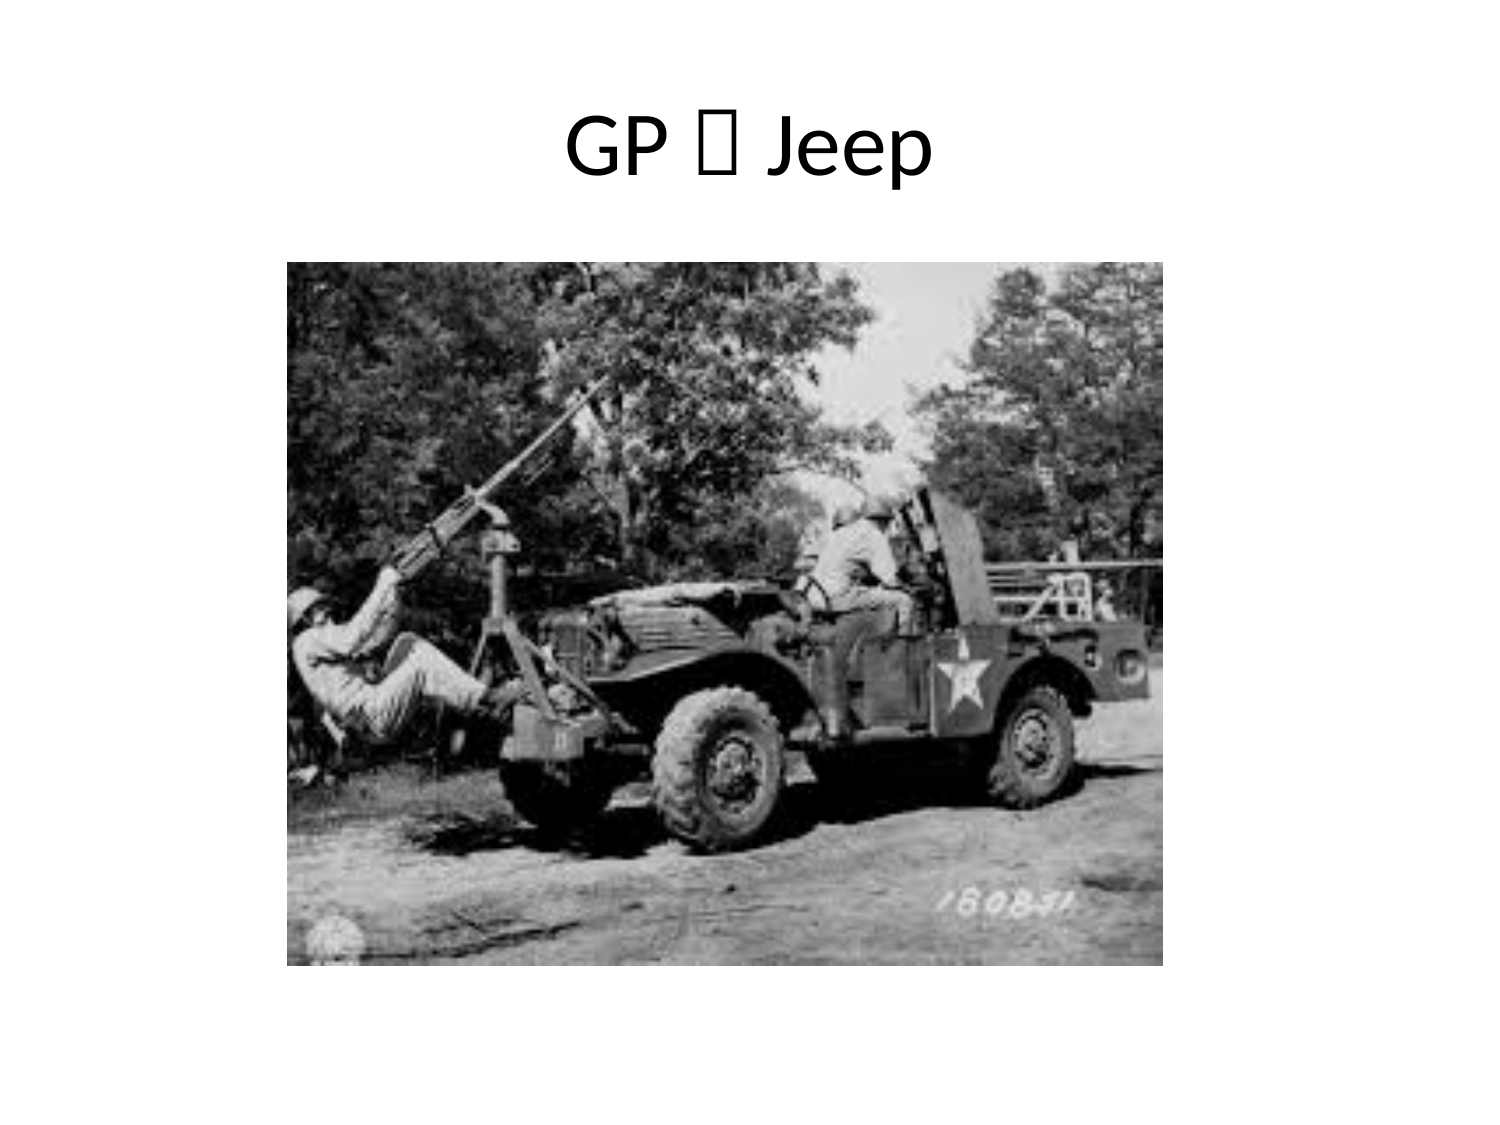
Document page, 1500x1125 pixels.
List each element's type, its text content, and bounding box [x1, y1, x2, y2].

picture [287, 262, 1163, 967]
title GP  Jeep [75, 45, 1425, 233]
